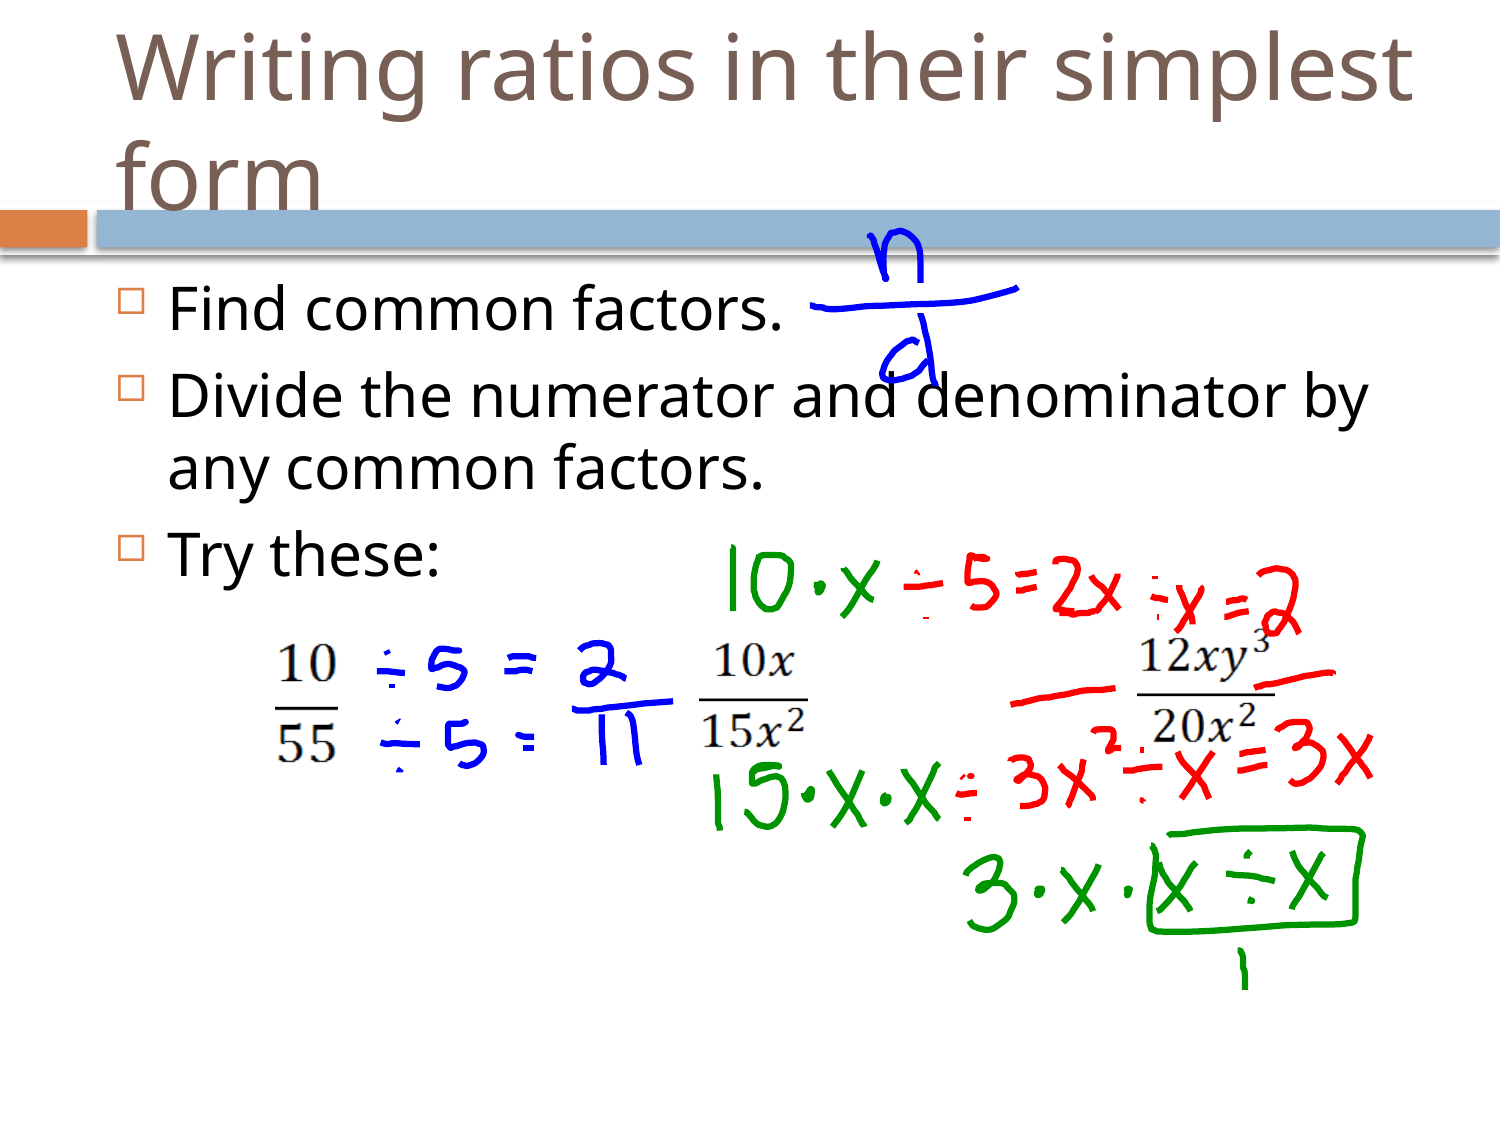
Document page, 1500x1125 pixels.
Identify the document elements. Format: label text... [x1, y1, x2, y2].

text_box [1338, 734, 1356, 757]
text_box [430, 647, 466, 689]
text_box [601, 714, 605, 765]
text_box [1123, 766, 1163, 772]
text_box [1257, 567, 1301, 635]
text_box [964, 856, 1016, 931]
text_box [1054, 558, 1079, 612]
text_box [1281, 721, 1325, 785]
text_box [813, 582, 824, 594]
text_box [517, 734, 535, 738]
text_box [504, 668, 533, 672]
text_box [1058, 764, 1076, 782]
text_box [1059, 610, 1096, 616]
text_box [827, 770, 847, 799]
text_box [1180, 586, 1203, 623]
text_box [1150, 595, 1169, 601]
text_box [803, 788, 813, 801]
text_box [849, 802, 866, 828]
text_box [376, 670, 405, 674]
text_box [841, 560, 879, 618]
text_box [861, 588, 874, 601]
text_box [1148, 826, 1364, 933]
text_box [1010, 687, 1116, 706]
text_box [1184, 765, 1196, 777]
title Writing ratios in their simplest form [100, 75, 1438, 200]
picture [699, 637, 809, 760]
text_box [752, 554, 792, 611]
text_box [922, 797, 940, 820]
text_box [881, 338, 929, 382]
text_box [380, 741, 420, 746]
text_box [842, 568, 861, 589]
text_box [447, 721, 485, 767]
text_box [1066, 759, 1085, 807]
text_box [1108, 596, 1120, 610]
text_box [869, 230, 922, 283]
text_box [882, 794, 890, 805]
text_box [1237, 949, 1246, 990]
text_box [831, 770, 864, 828]
text_box [905, 762, 940, 824]
text_box [1196, 776, 1211, 800]
text_box [578, 642, 627, 685]
list Find common factors. Divide the numerator and denominator by any common factors. Try these: [100, 262, 1438, 1000]
text_box [1226, 597, 1248, 603]
text_box [1017, 571, 1037, 576]
text_box [715, 774, 721, 831]
text_box [1094, 573, 1119, 614]
picture [1137, 624, 1276, 755]
text_box [1178, 585, 1188, 609]
text_box [507, 655, 537, 659]
picture [274, 637, 338, 778]
text_box [1092, 728, 1122, 753]
text_box [1224, 610, 1249, 618]
text_box [809, 286, 1019, 311]
text_box [1036, 887, 1044, 897]
text_box [955, 792, 977, 796]
text_box [1281, 671, 1334, 683]
text_box [1126, 887, 1131, 897]
text_box [1237, 765, 1268, 772]
text_box [1090, 575, 1107, 593]
text_box [1009, 756, 1047, 807]
text_box [1189, 612, 1194, 623]
text_box [903, 582, 944, 588]
text_box [1180, 765, 1206, 800]
text_box [1082, 896, 1094, 912]
text_box [1078, 781, 1094, 801]
text_box [0, 1, 1500, 75]
text_box [1357, 758, 1372, 779]
text_box [571, 700, 674, 712]
text_box [966, 554, 998, 609]
text_box [744, 770, 787, 828]
text_box [1062, 864, 1100, 923]
text_box [1016, 586, 1037, 592]
text_box [919, 313, 937, 387]
text_box [1061, 869, 1081, 894]
text_box [902, 768, 921, 797]
text_box [625, 711, 641, 766]
text_box [1336, 734, 1372, 785]
